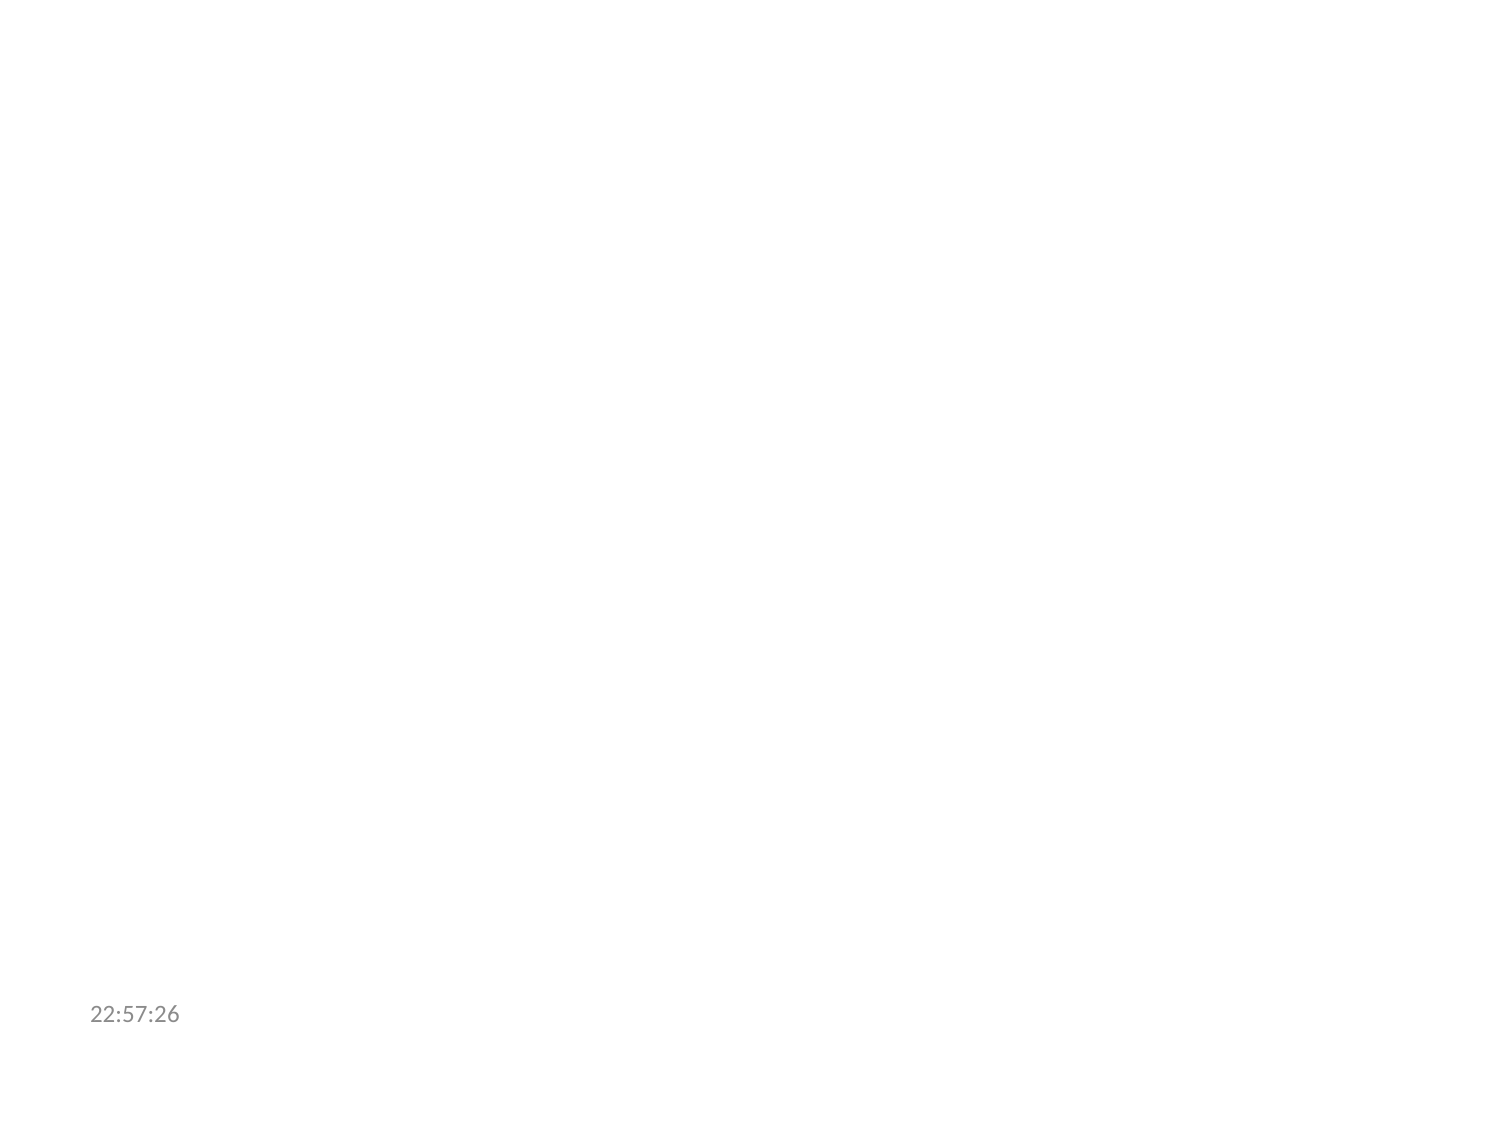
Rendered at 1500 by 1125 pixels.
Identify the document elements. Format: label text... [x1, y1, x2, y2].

text_box 15:35:09 [75, 982, 425, 1043]
